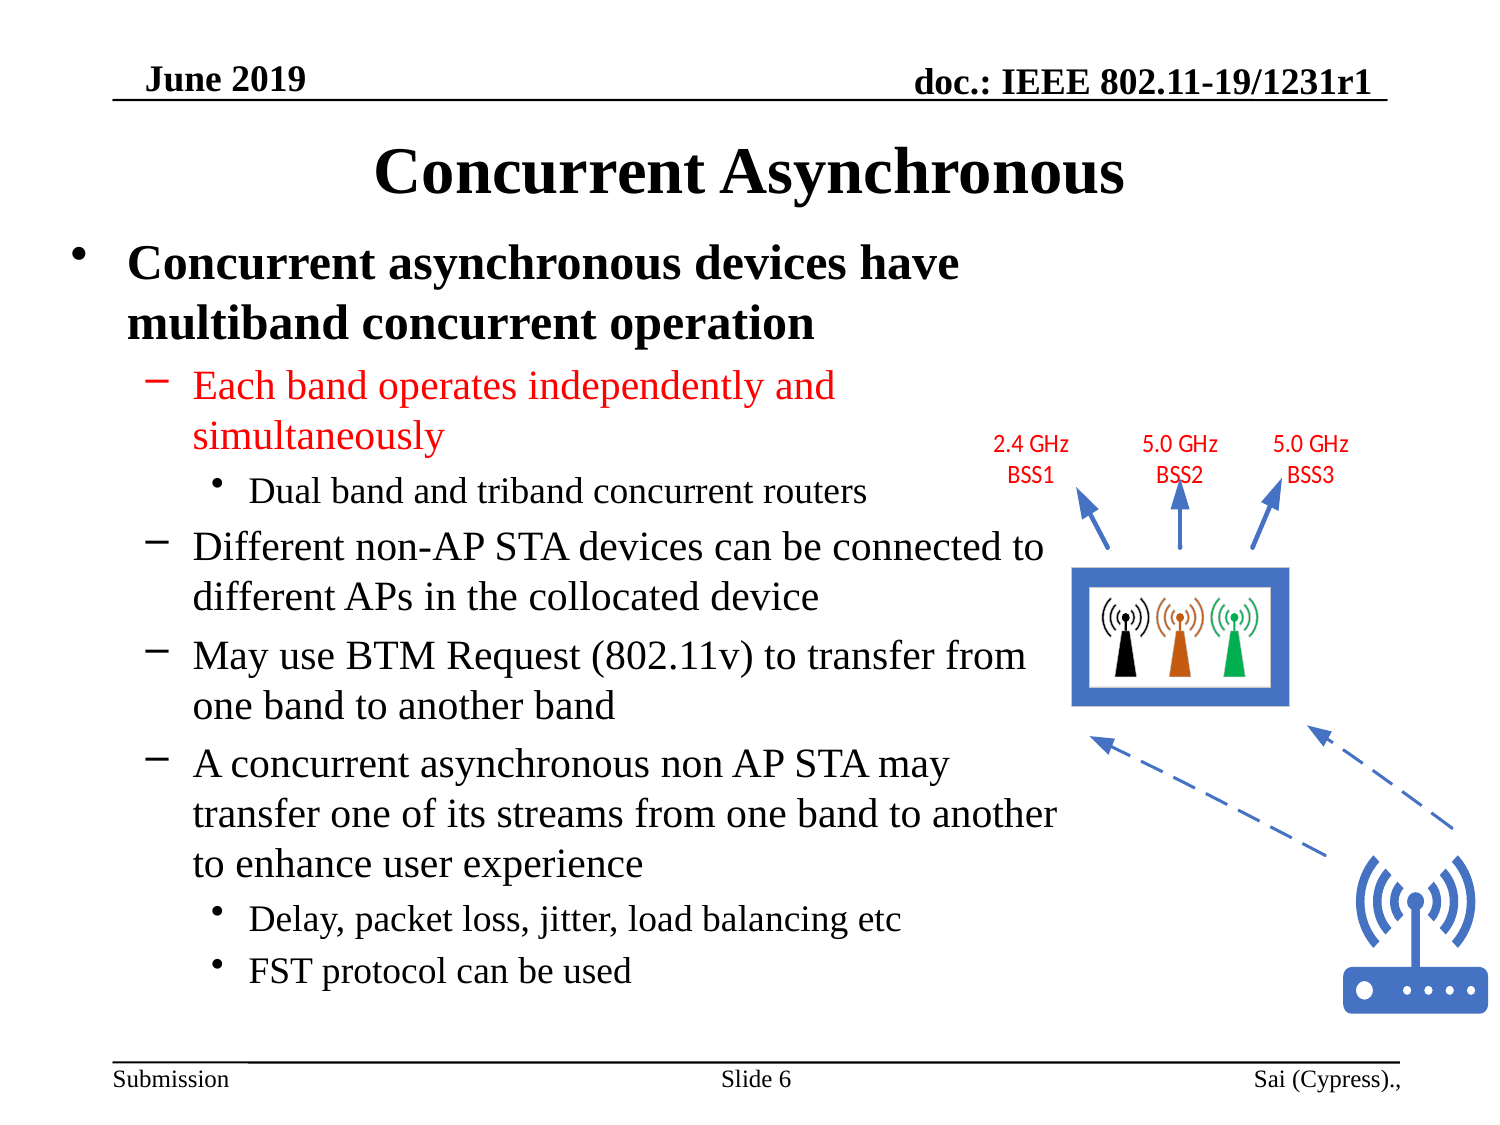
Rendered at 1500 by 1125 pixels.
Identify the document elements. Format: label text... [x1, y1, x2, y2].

list Concurrent asynchronous devices have multiband concurrent operation Each band operates independently and simultaneously Dual band and triband concurrent routers Different non-AP STA devices can be connected to different APs in the collocated device May use BTM Request (802.11v) to transfer from one band to another band A concurrent asynchronous non AP STA may transfer one of its streams from one band to another to enhance user experience Delay, packet loss, jitter, load balancing etc FST protocol can be used [55, 221, 1081, 1053]
slide_number Slide 6 [712, 1061, 801, 1093]
picture [978, 417, 1489, 1015]
footer Sai (Cypress)., [949, 1061, 1402, 1093]
title Concurrent Asynchronous [112, 112, 1388, 223]
